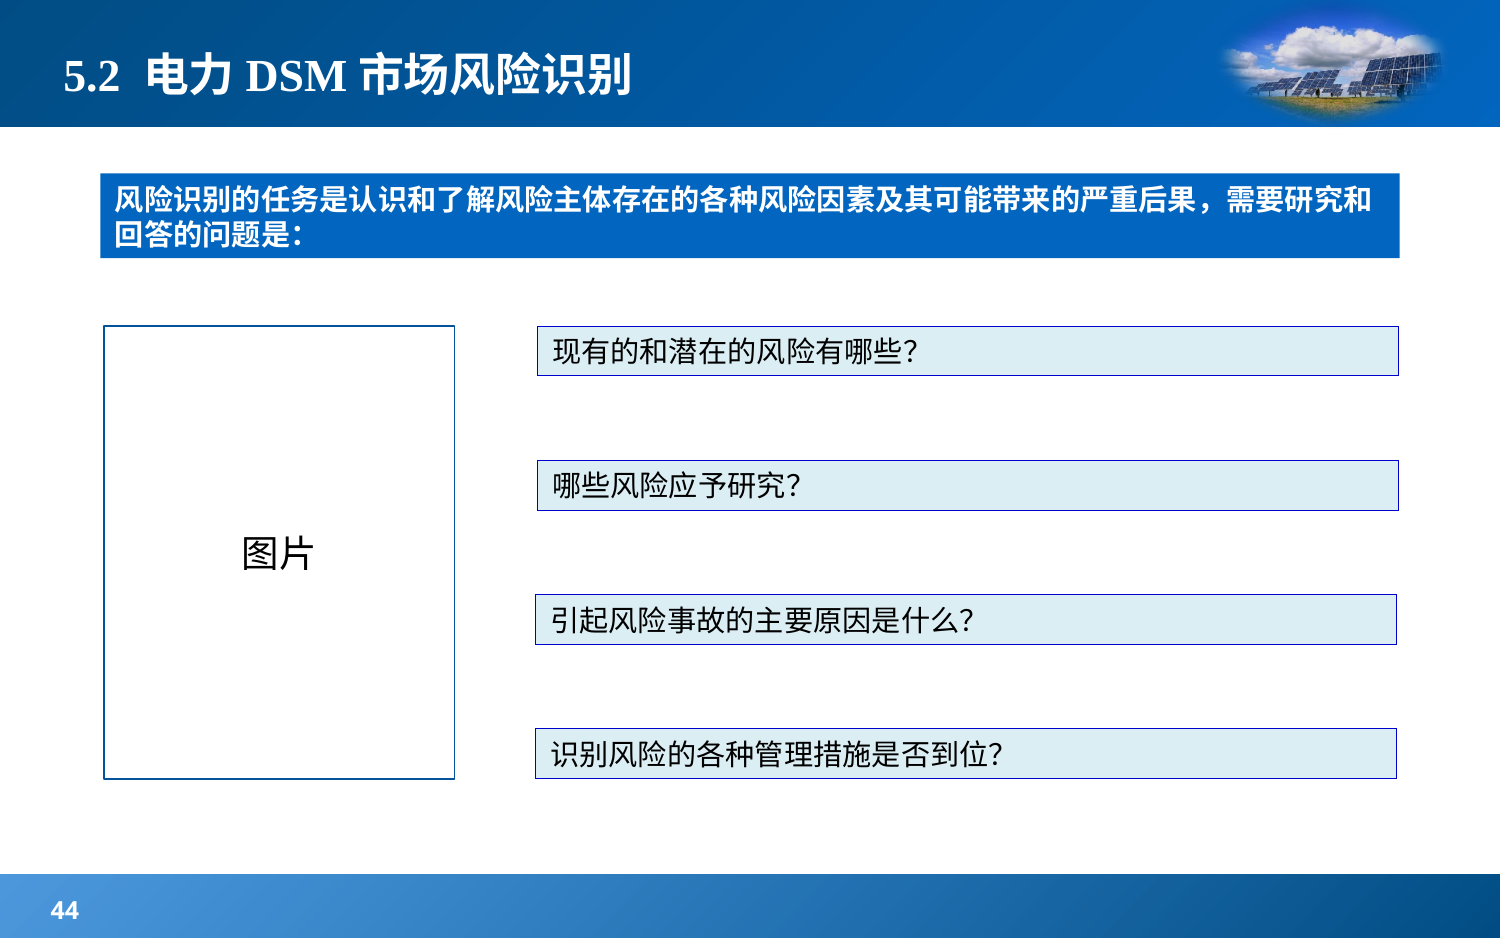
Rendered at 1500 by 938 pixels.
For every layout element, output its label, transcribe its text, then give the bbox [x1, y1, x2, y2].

text_box 现有的和潜在的风险有哪些？ [537, 326, 1399, 376]
text_box 识别风险的各种管理措施是否到位？ [535, 728, 1397, 779]
text_box 图片 [102, 324, 457, 781]
text_box 哪些风险应予研究？ [537, 460, 1399, 511]
text_box 5.2 电力DSM市场风险识别 [48, 19, 1005, 127]
text_box 风险识别的任务是认识和了解风险主体存在的各种风险因素及其可能带来的严重后果，需要研究和回答的问题是： [100, 173, 1400, 259]
text_box 引起风险事故的主要原因是什么？ [535, 594, 1397, 645]
picture [1233, 6, 1433, 113]
